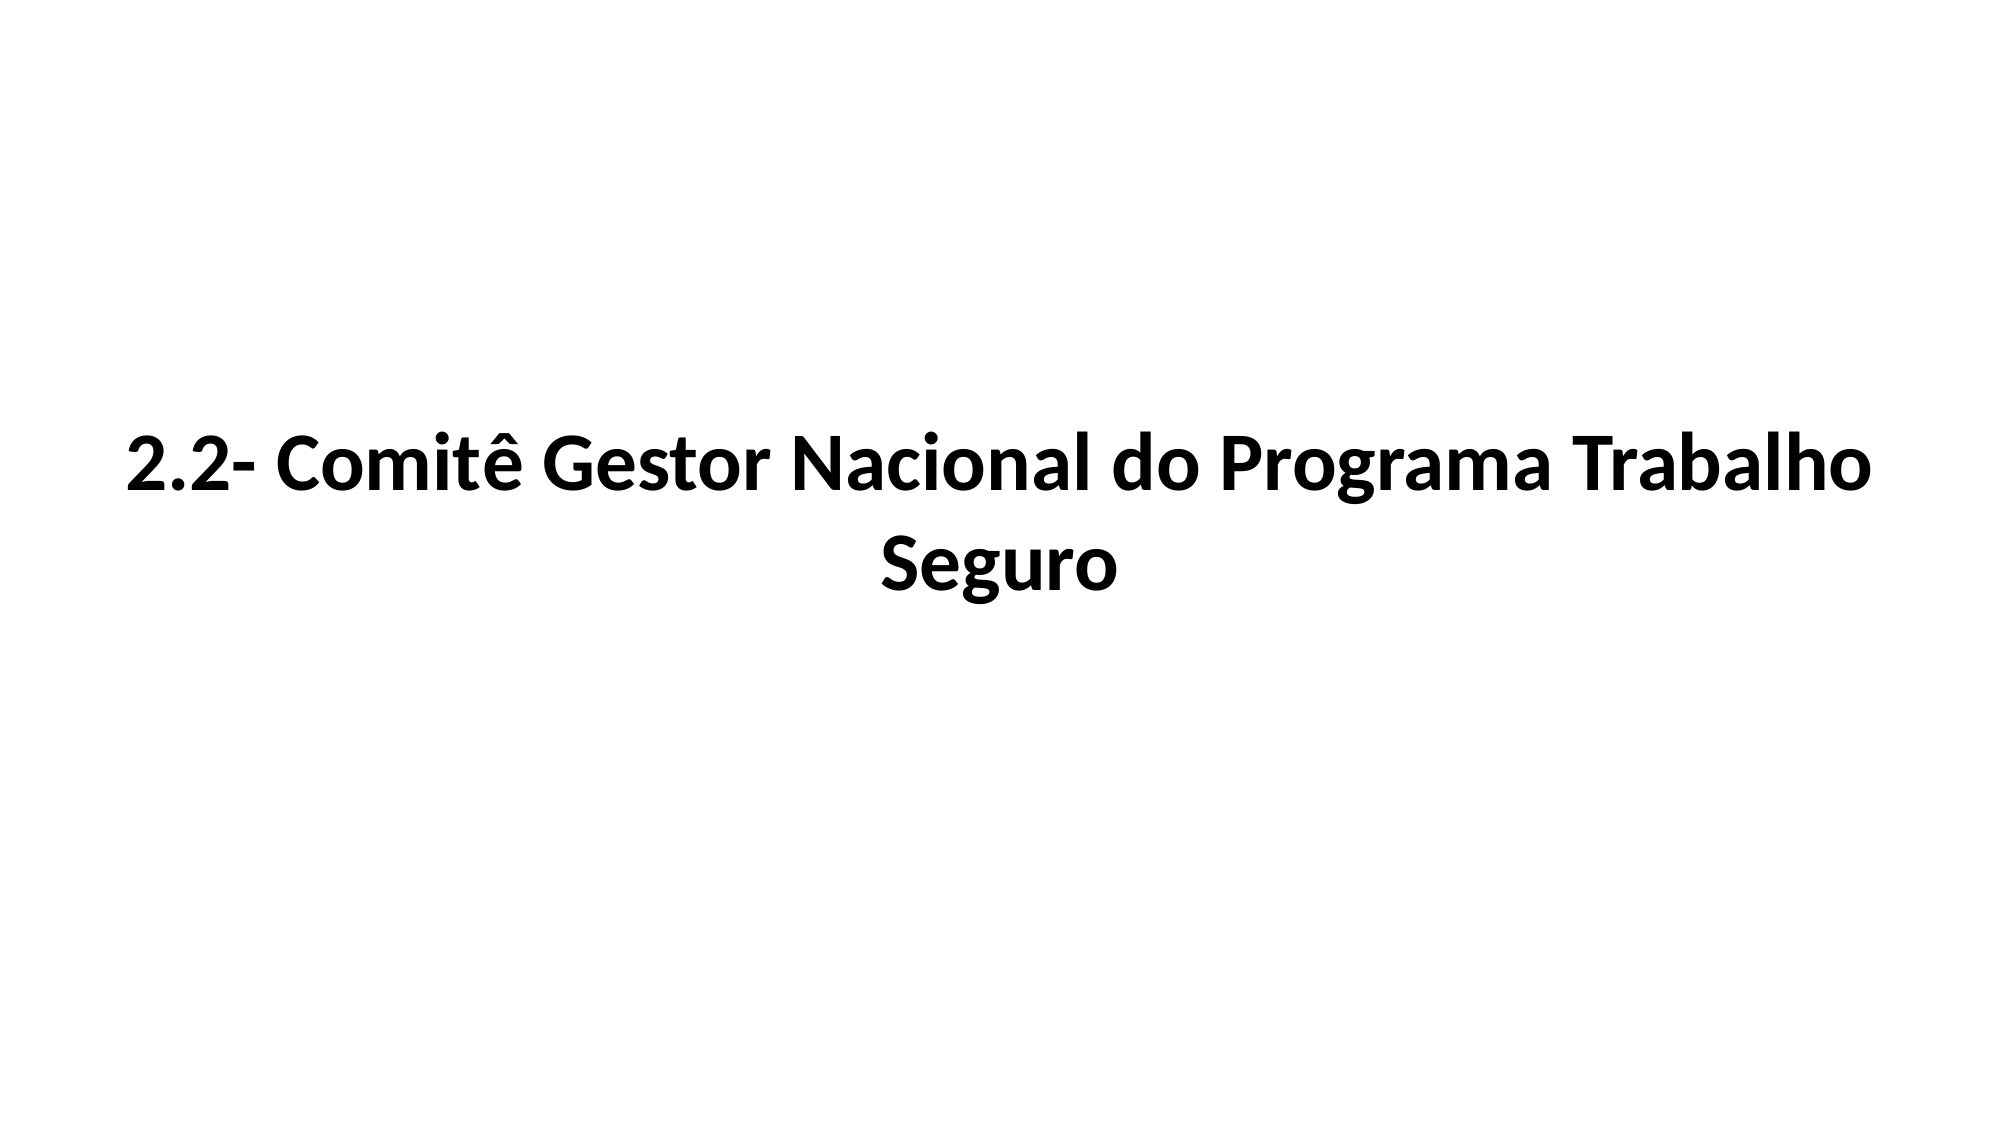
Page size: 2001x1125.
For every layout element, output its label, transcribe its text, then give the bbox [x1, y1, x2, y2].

text_box 2.2- Comitê Gestor Nacional do Programa Trabalho Seguro [0, 0, 2000, 615]
